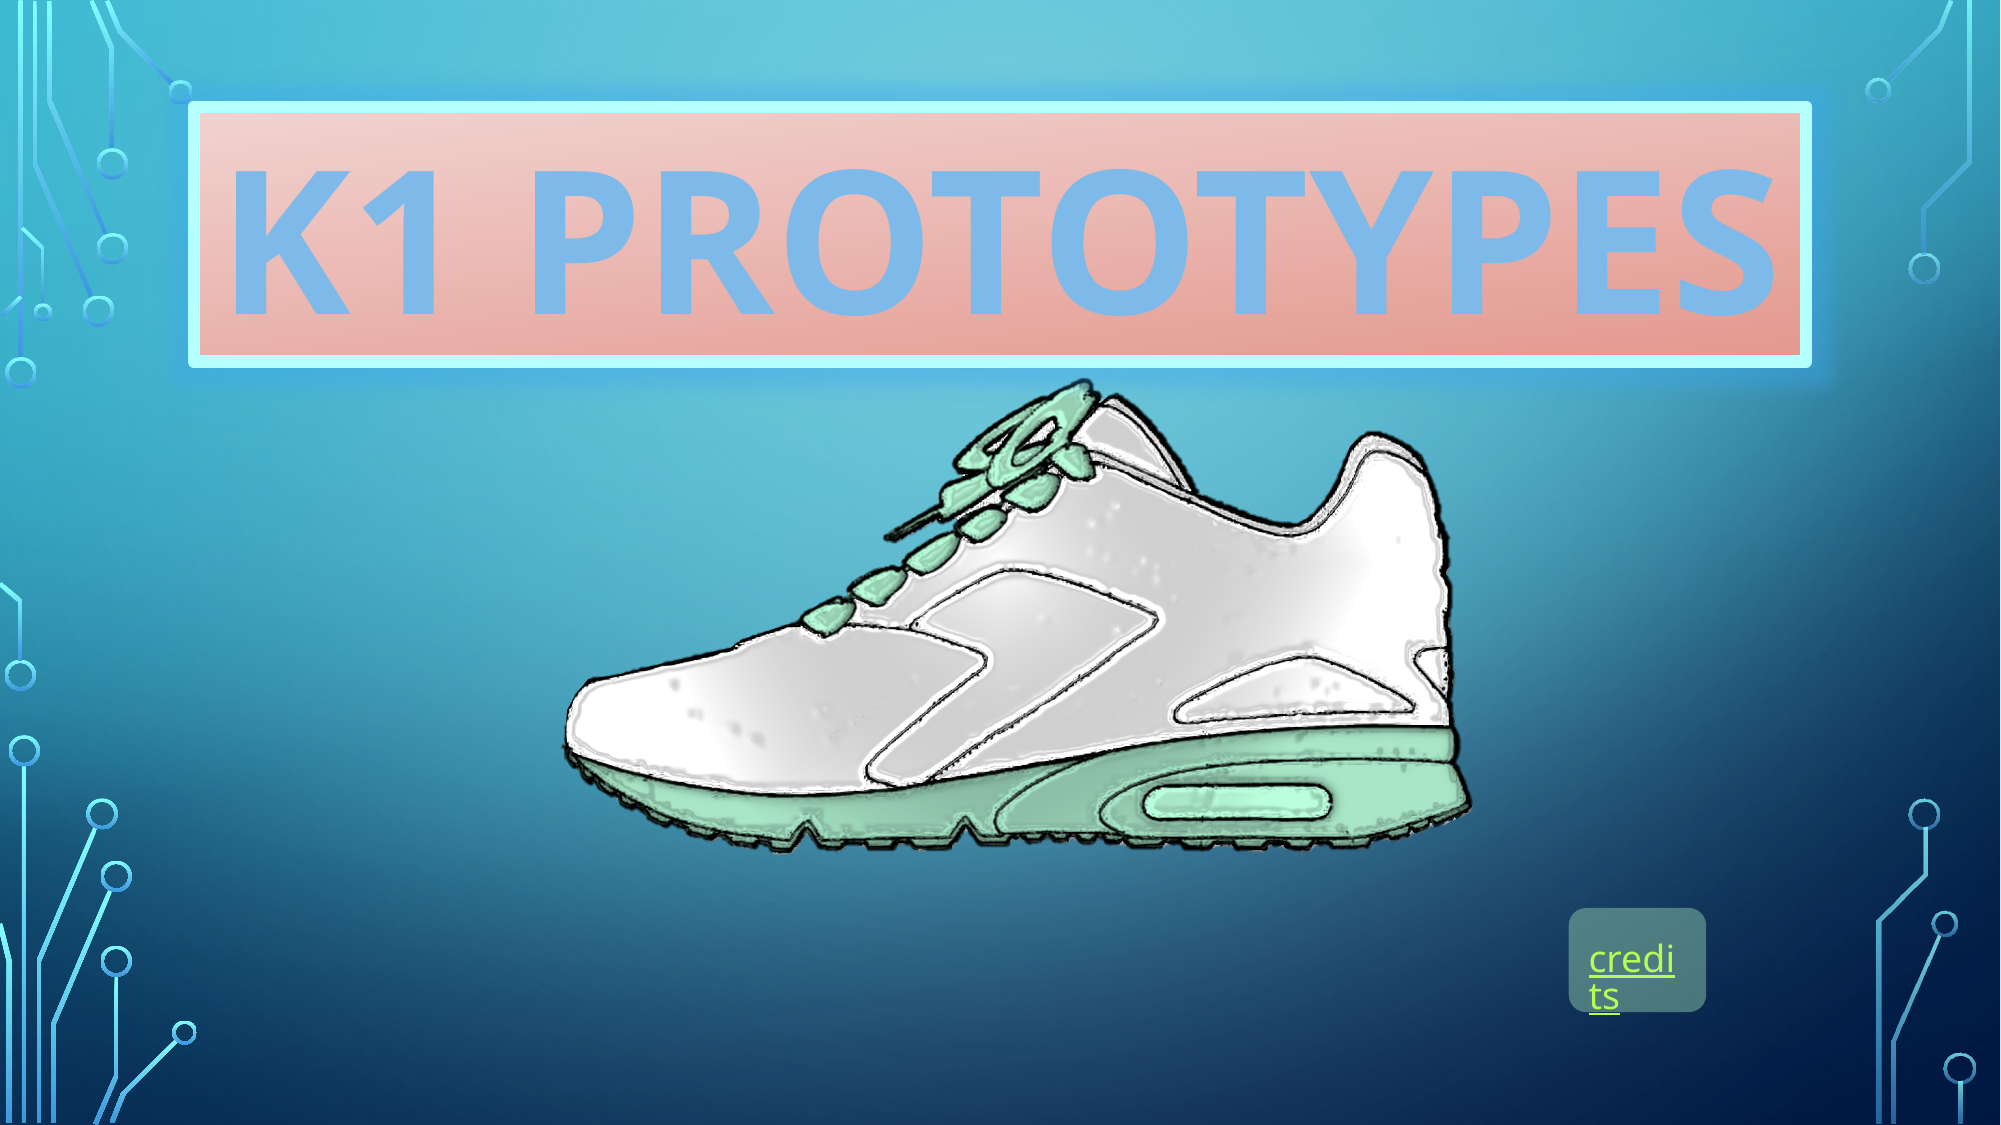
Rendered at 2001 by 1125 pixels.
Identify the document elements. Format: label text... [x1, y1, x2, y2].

picture [362, 186, 1638, 939]
text_box credits [1568, 907, 1707, 1013]
text_box K1 PROTOTYPES [193, 106, 1807, 362]
